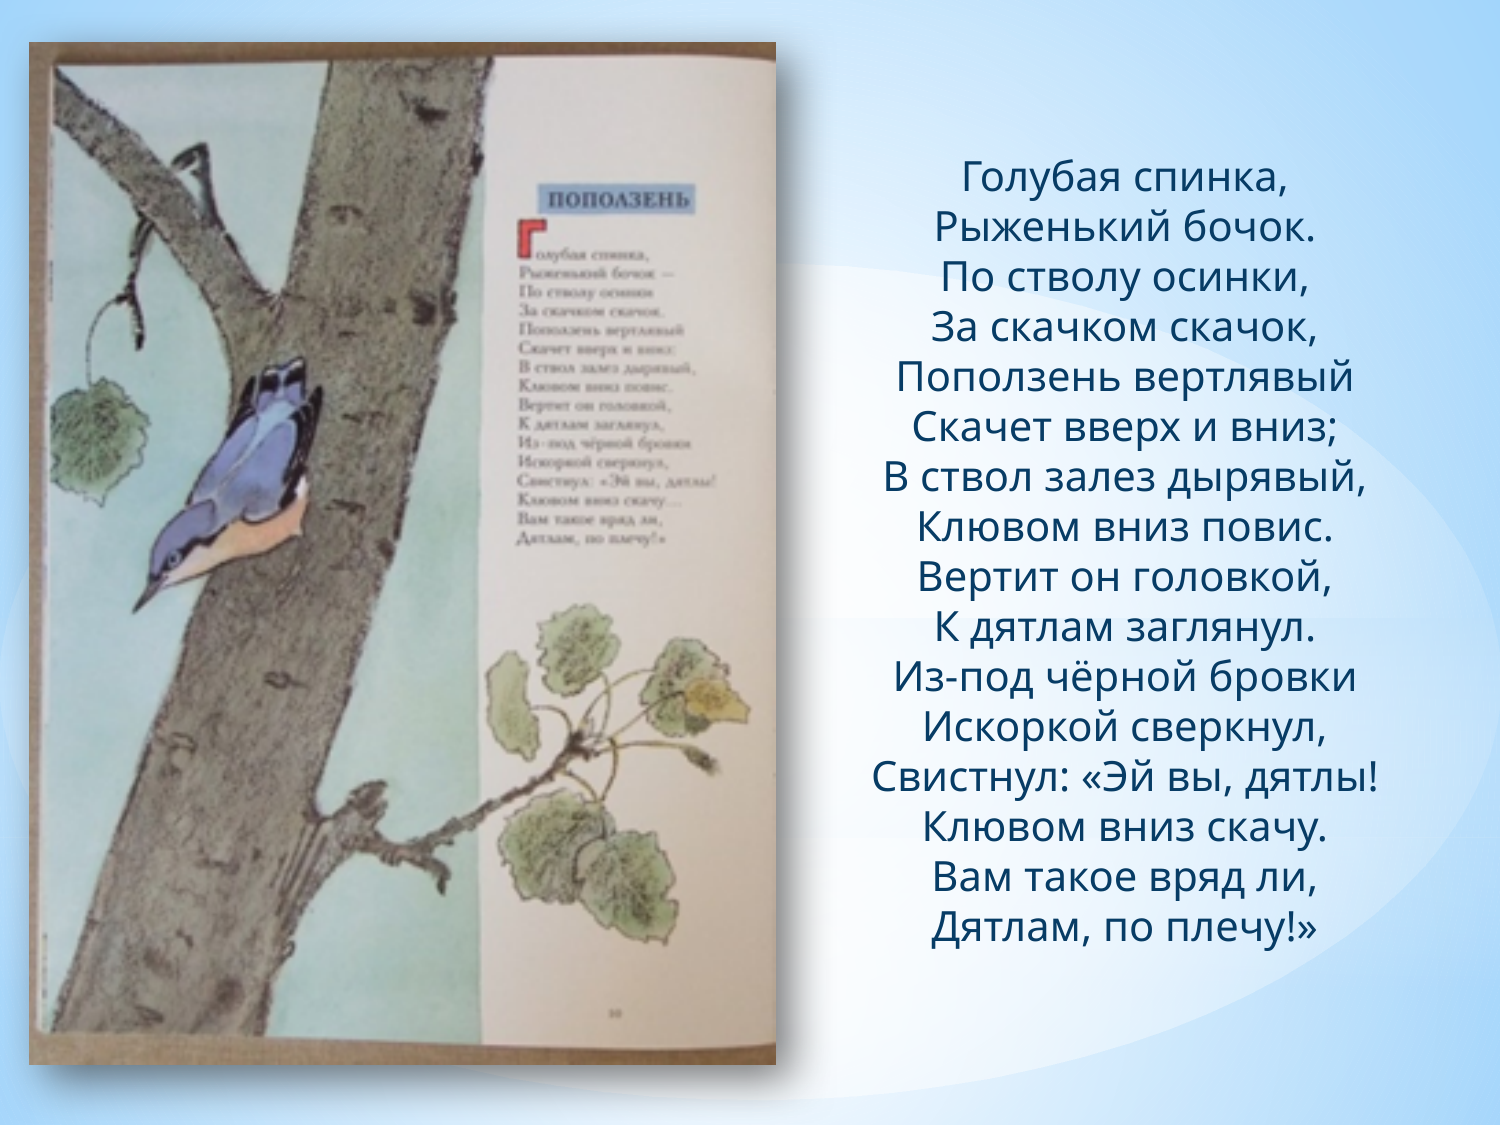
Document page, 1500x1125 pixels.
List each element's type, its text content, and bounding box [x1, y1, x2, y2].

picture [29, 42, 776, 1066]
text_box Голубая спинка, Рыженький бочок. По стволу осинки, За скачком скачок, Поползень вертлявый Скачет вверх и вниз; В ствол залез дырявый, Клювом вниз повис. Вертит он головкой, К дятлам заглянул. Из-под чёрной бровки Искоркой сверкнул, Свистнул: «Эй вы, дятлы! Клювом вниз скачу. Вам такое вряд ли, Дятлам, по плечу!» [780, 142, 1500, 958]
